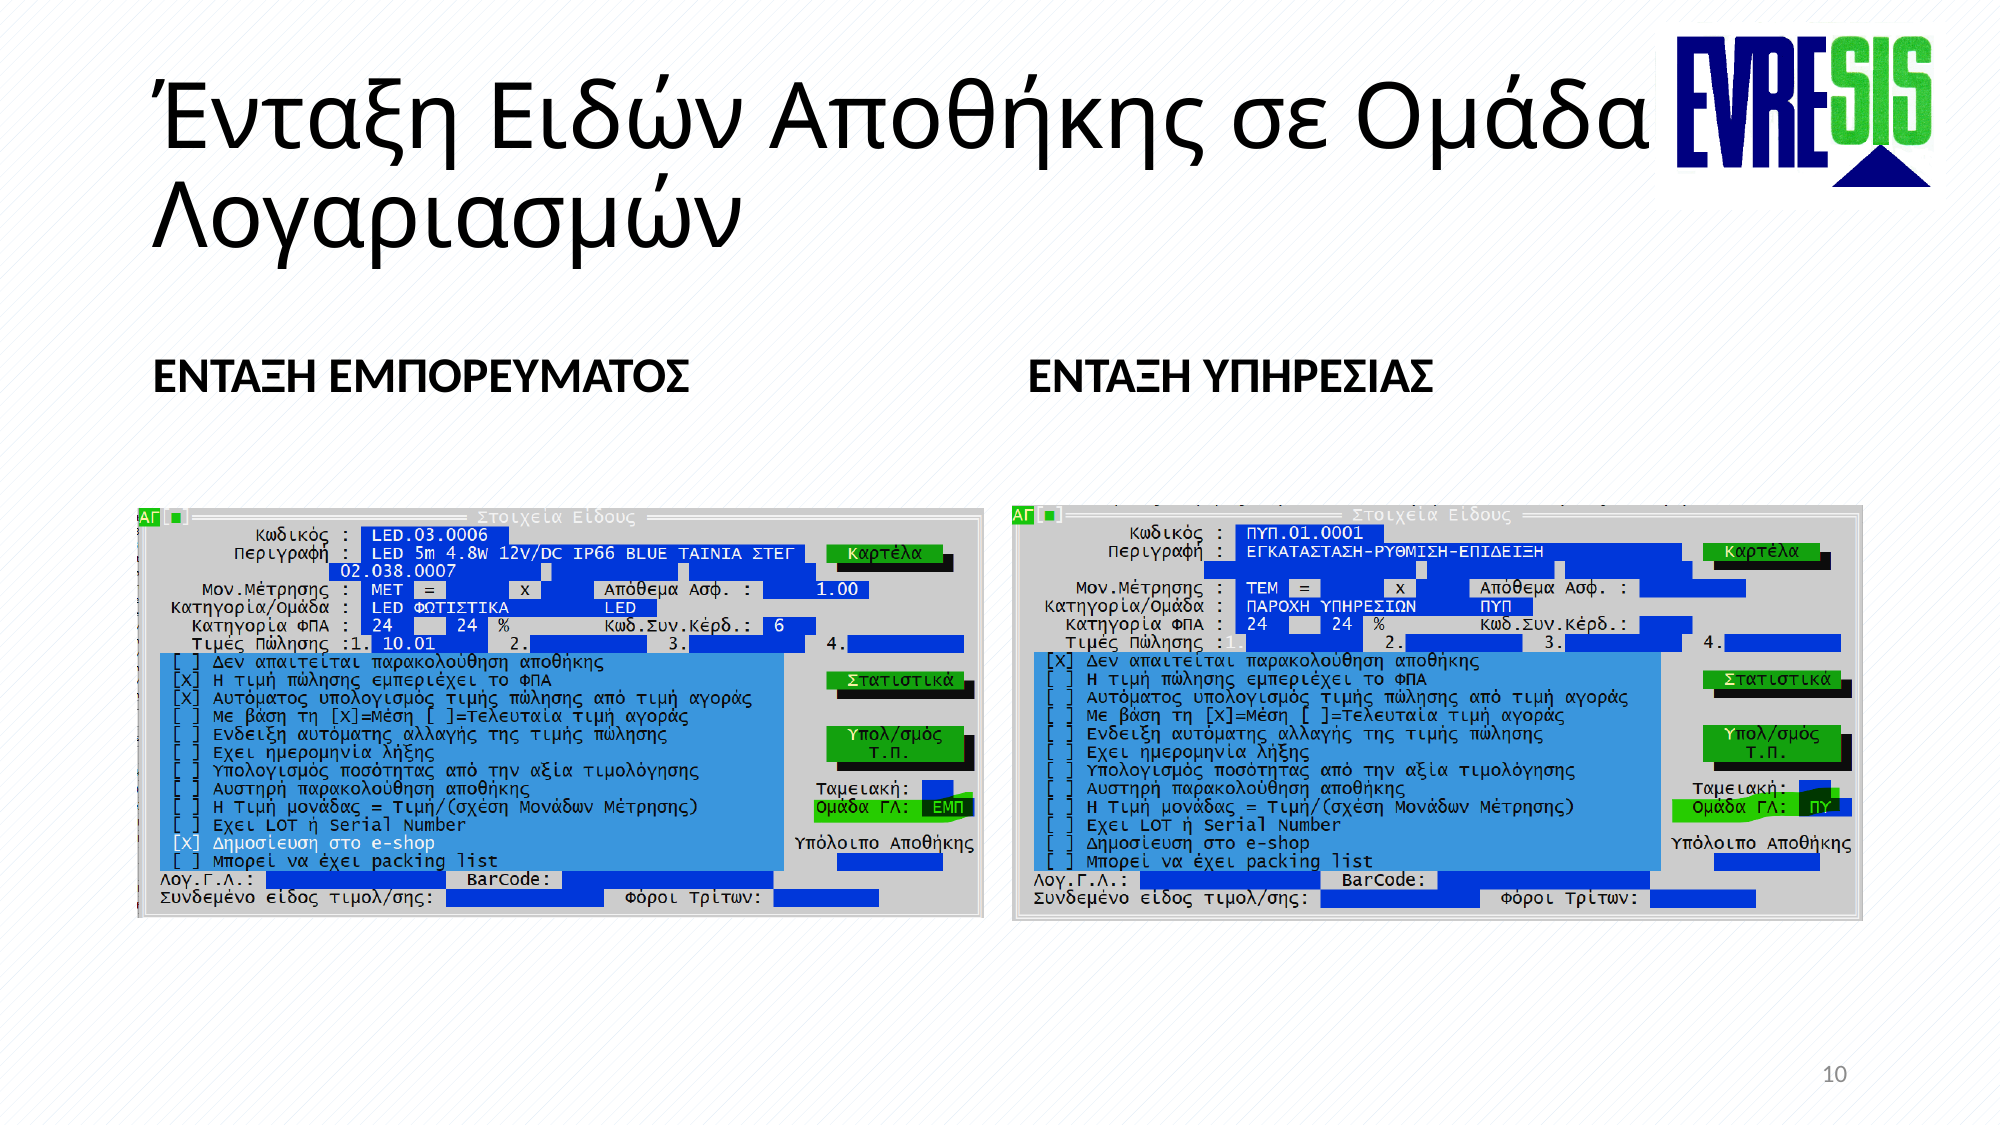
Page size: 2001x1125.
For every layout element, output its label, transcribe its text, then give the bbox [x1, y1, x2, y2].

slide_number 10 [1412, 1042, 1863, 1103]
list ΕΝΤΑΞΗ ΕΜΠΟΡΕΥΜΑΤΟΣ [137, 275, 984, 411]
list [137, 508, 984, 918]
list ΕΝΤΑΞΗ ΥΠΗΡΕΣΙΑΣ [1012, 275, 1863, 411]
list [1012, 505, 1863, 921]
title Ένταξη Ειδών Αποθήκης σε Ομάδα Λογαριασμών [137, 59, 1863, 278]
picture [1655, 22, 1946, 210]
